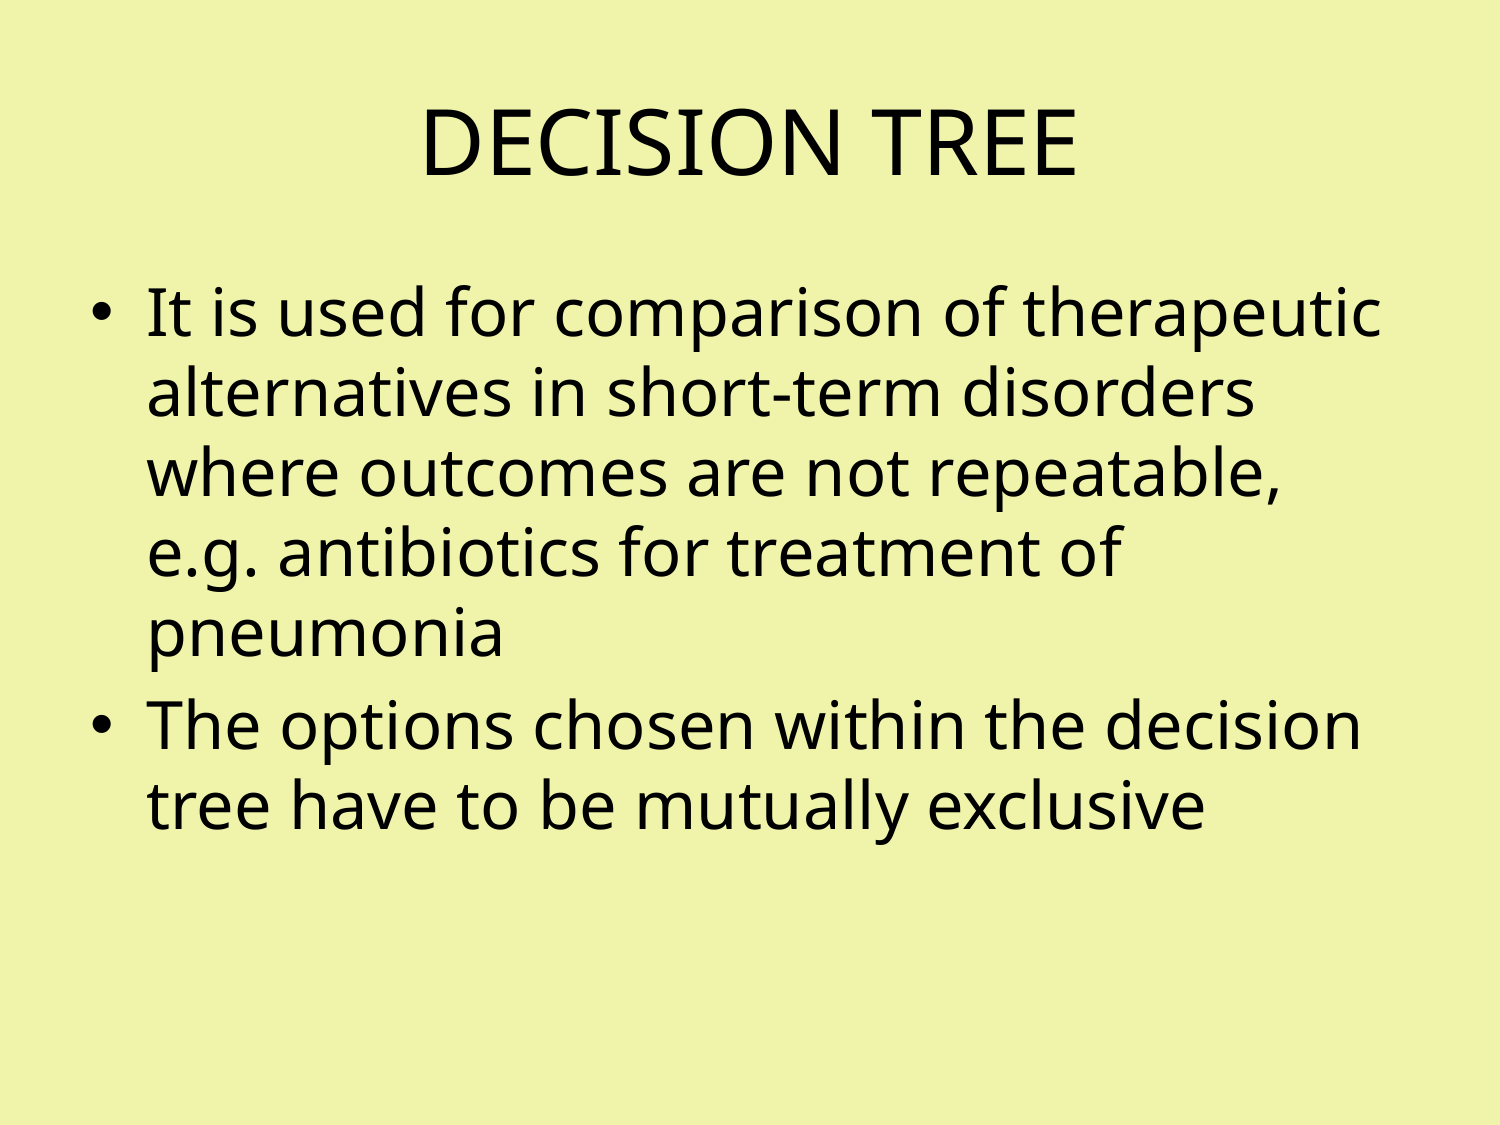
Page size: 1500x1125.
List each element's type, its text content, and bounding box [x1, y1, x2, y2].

list It is used for comparison of therapeutic alternatives in short-term disorders where outcomes are not repeatable, e.g. antibiotics for treatment of pneumonia The options chosen within the decision tree have to be mutually exclusive [75, 262, 1425, 1063]
title DECISION TREE [75, 45, 1425, 233]
